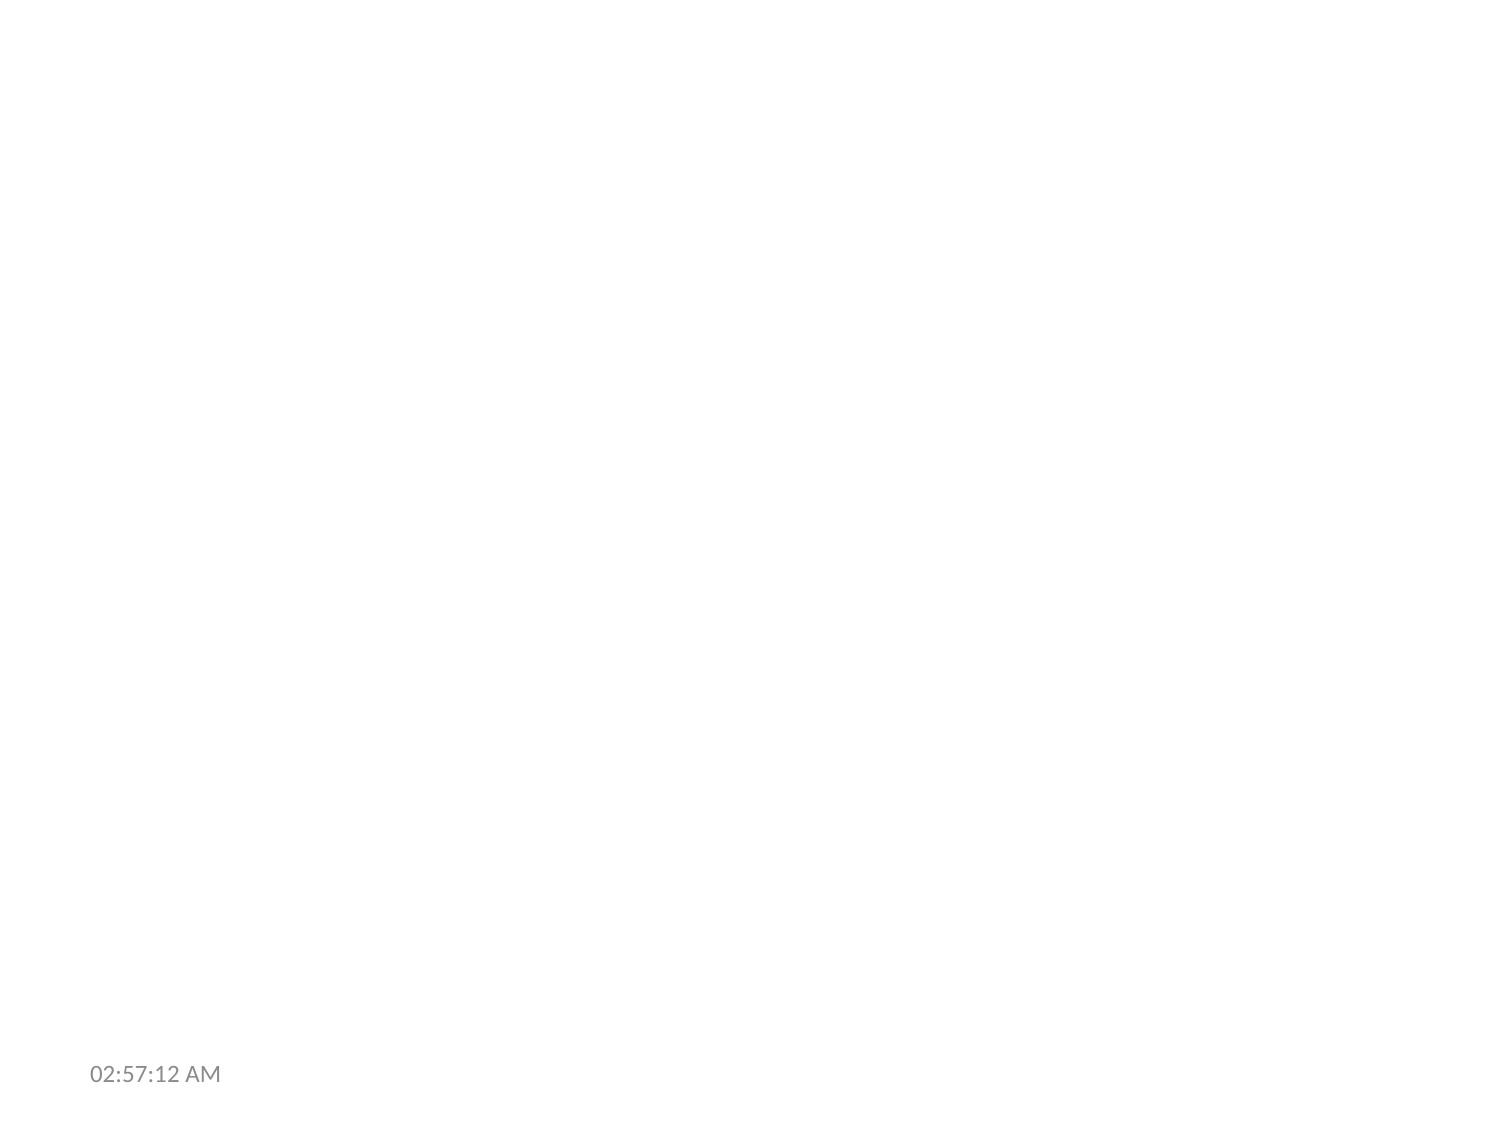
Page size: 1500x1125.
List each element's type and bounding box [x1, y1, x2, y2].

slide_number [75, 1042, 425, 1103]
